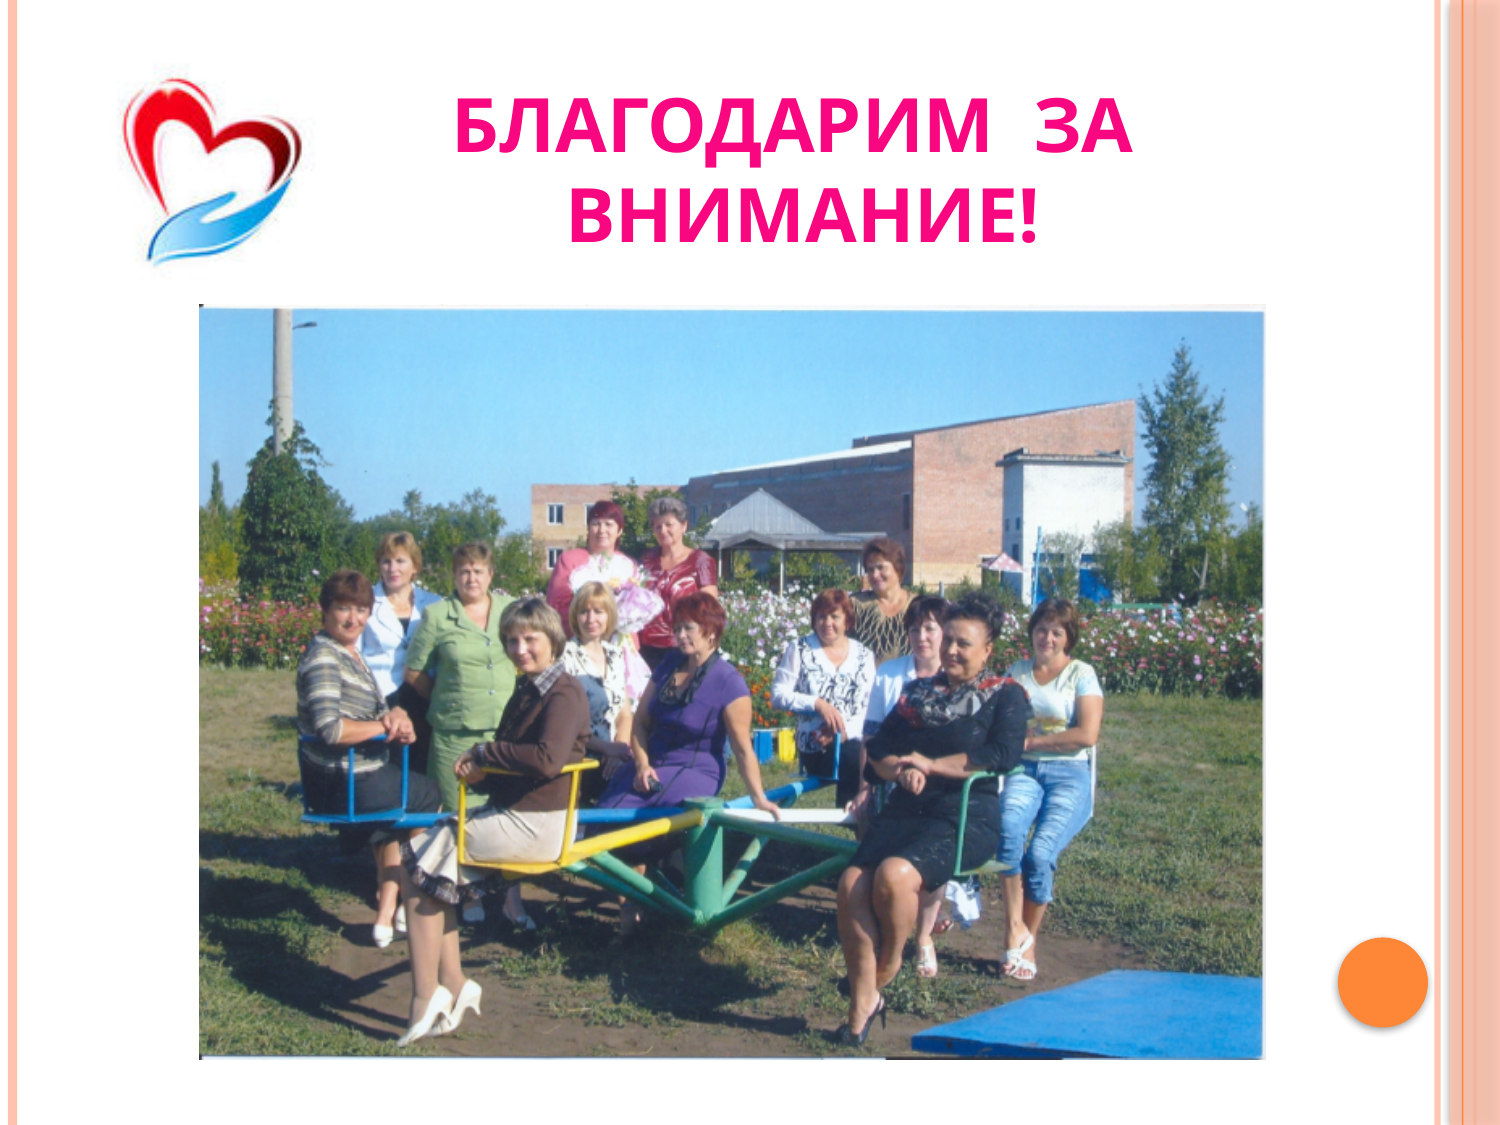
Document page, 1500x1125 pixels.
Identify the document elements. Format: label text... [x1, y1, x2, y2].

picture [81, 46, 329, 289]
picture [198, 304, 1267, 1061]
text_box БлагодарИМ за Внимание! [334, 70, 1395, 266]
